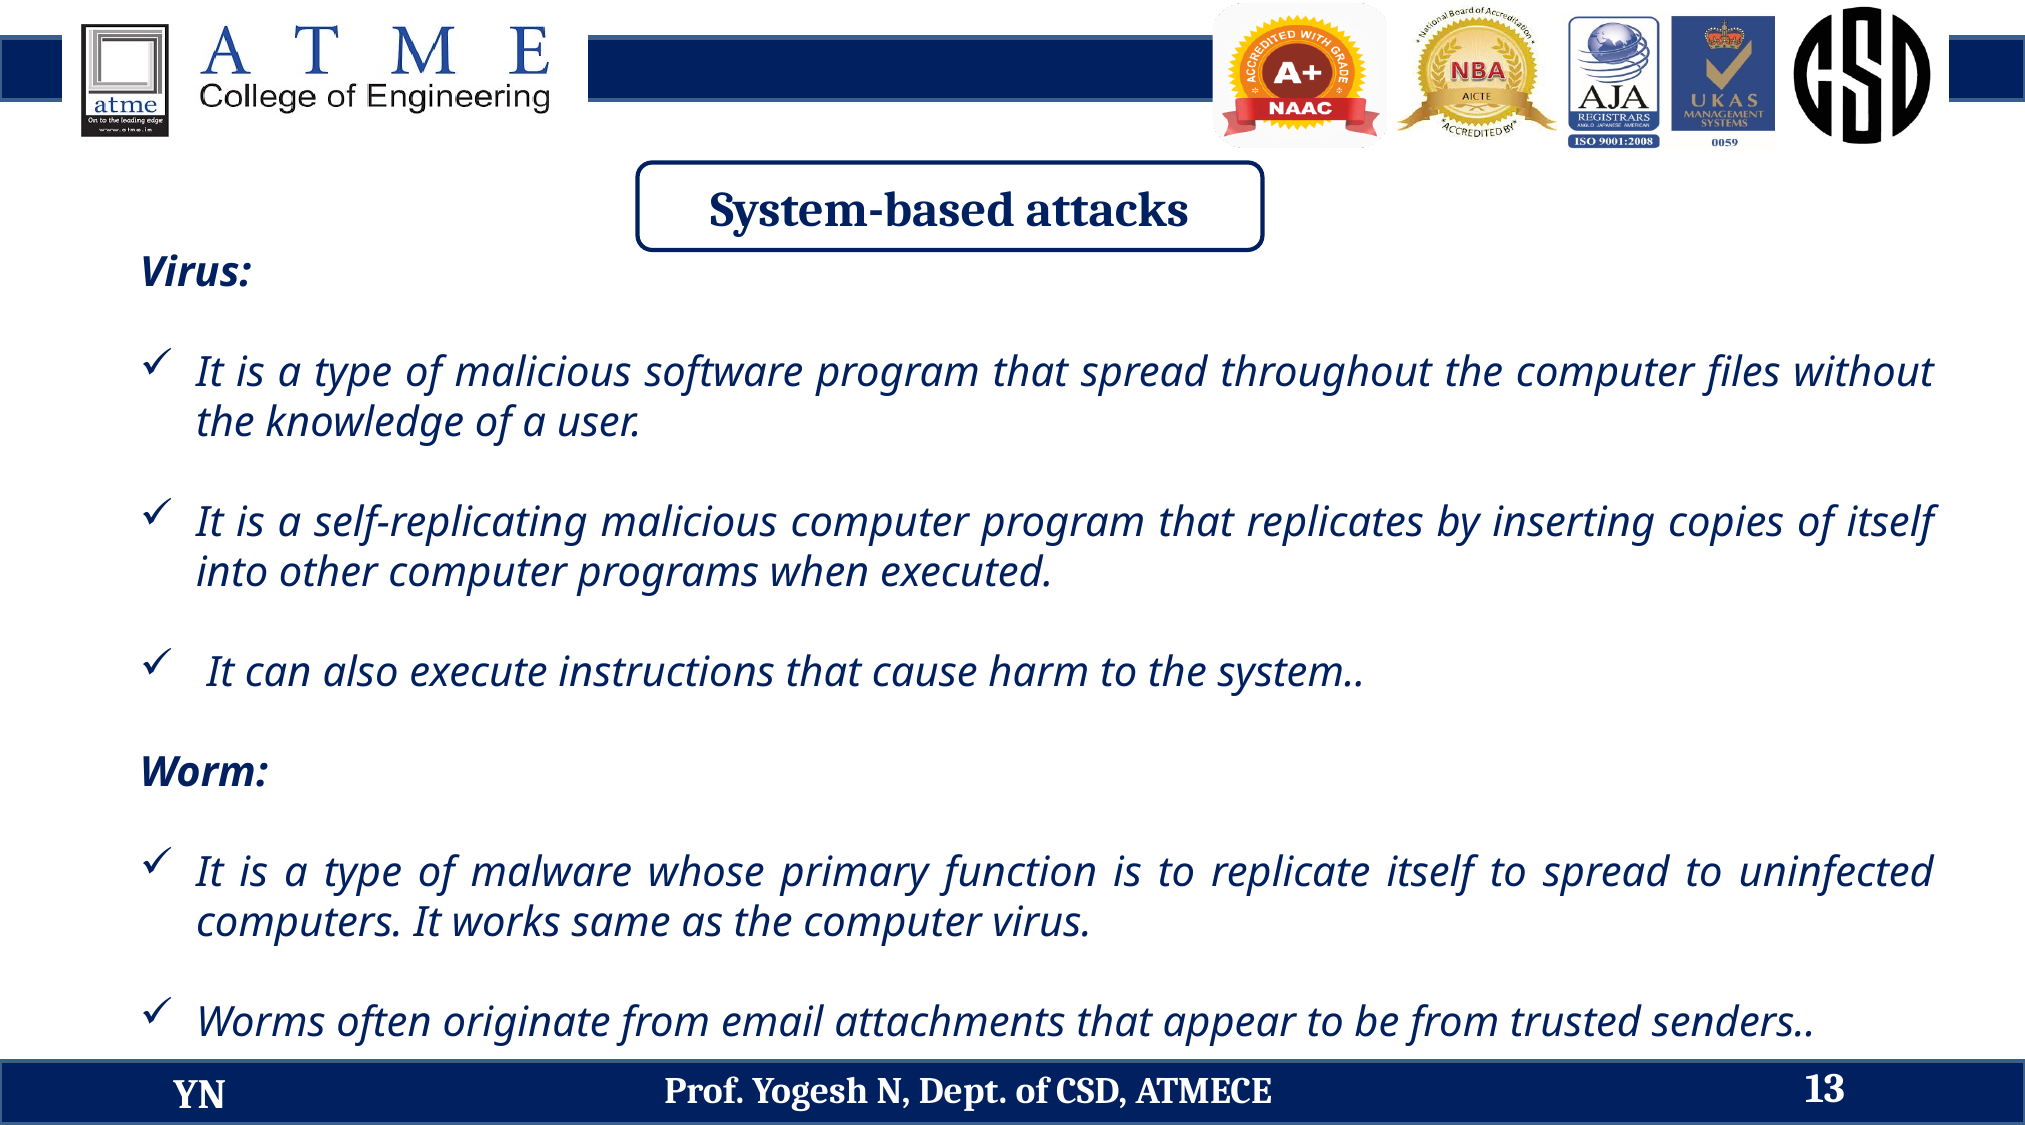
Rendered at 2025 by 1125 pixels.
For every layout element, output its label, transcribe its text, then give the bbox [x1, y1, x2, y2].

text_box System-based attacks [635, 160, 1265, 237]
text_box YN [0, 1059, 400, 1125]
text_box 13 [1625, 1053, 2025, 1119]
picture [1212, 0, 1949, 150]
text_box Virus: It is a type of malicious software program that spread throughout the computer files without the knowledge of a user. It is a self-replicating malicious computer program that replicates by inserting copies of itself into other computer programs when executed. It can also execute instructions that cause harm to the system.. [125, 237, 1950, 703]
text_box Prof. Yogesh N, Dept. of CSD, ATMECE [562, 1058, 1375, 1119]
picture [62, 0, 588, 157]
text_box Worm: It is a type of malware whose primary function is to replicate itself to spread to uninfected computers. It works same as the computer virus. Worms often originate from email attachments that appear to be from trusted senders.. [125, 737, 1950, 1053]
